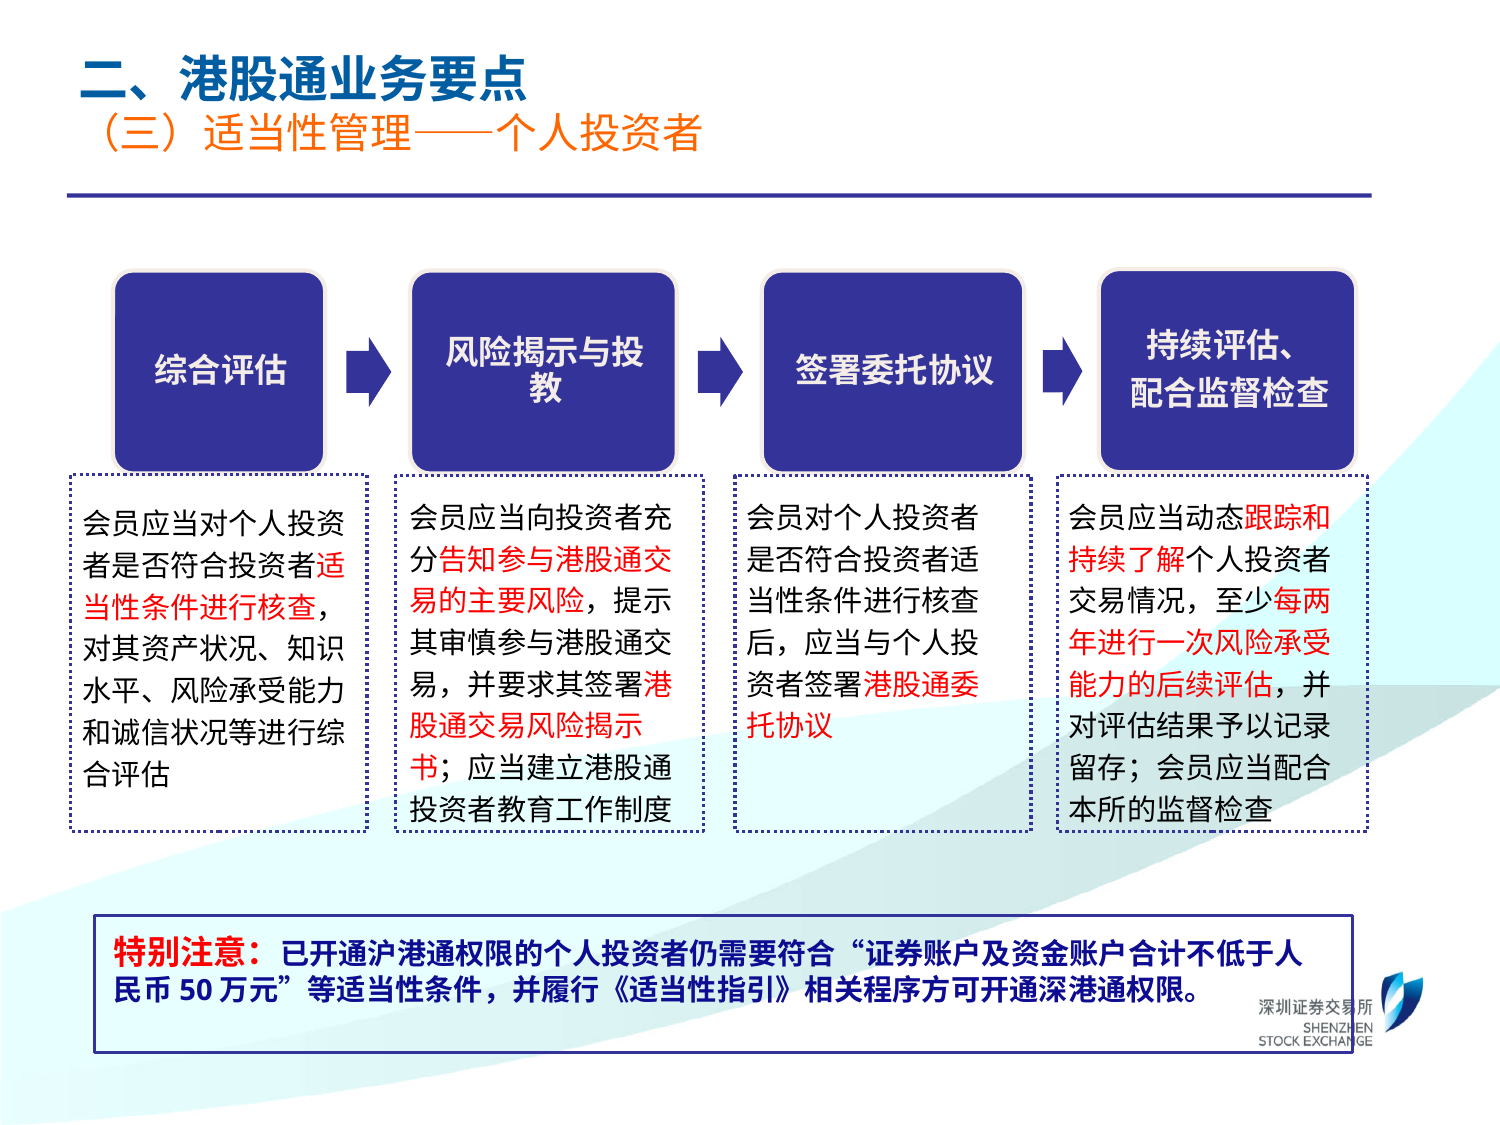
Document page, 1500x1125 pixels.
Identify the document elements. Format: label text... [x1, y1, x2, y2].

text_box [70, 215, 1368, 1053]
picture [0, 0, 1500, 1125]
text_box 二、港股通业务要点 （三）适当性管理——个人投资者 [66, 41, 1142, 163]
